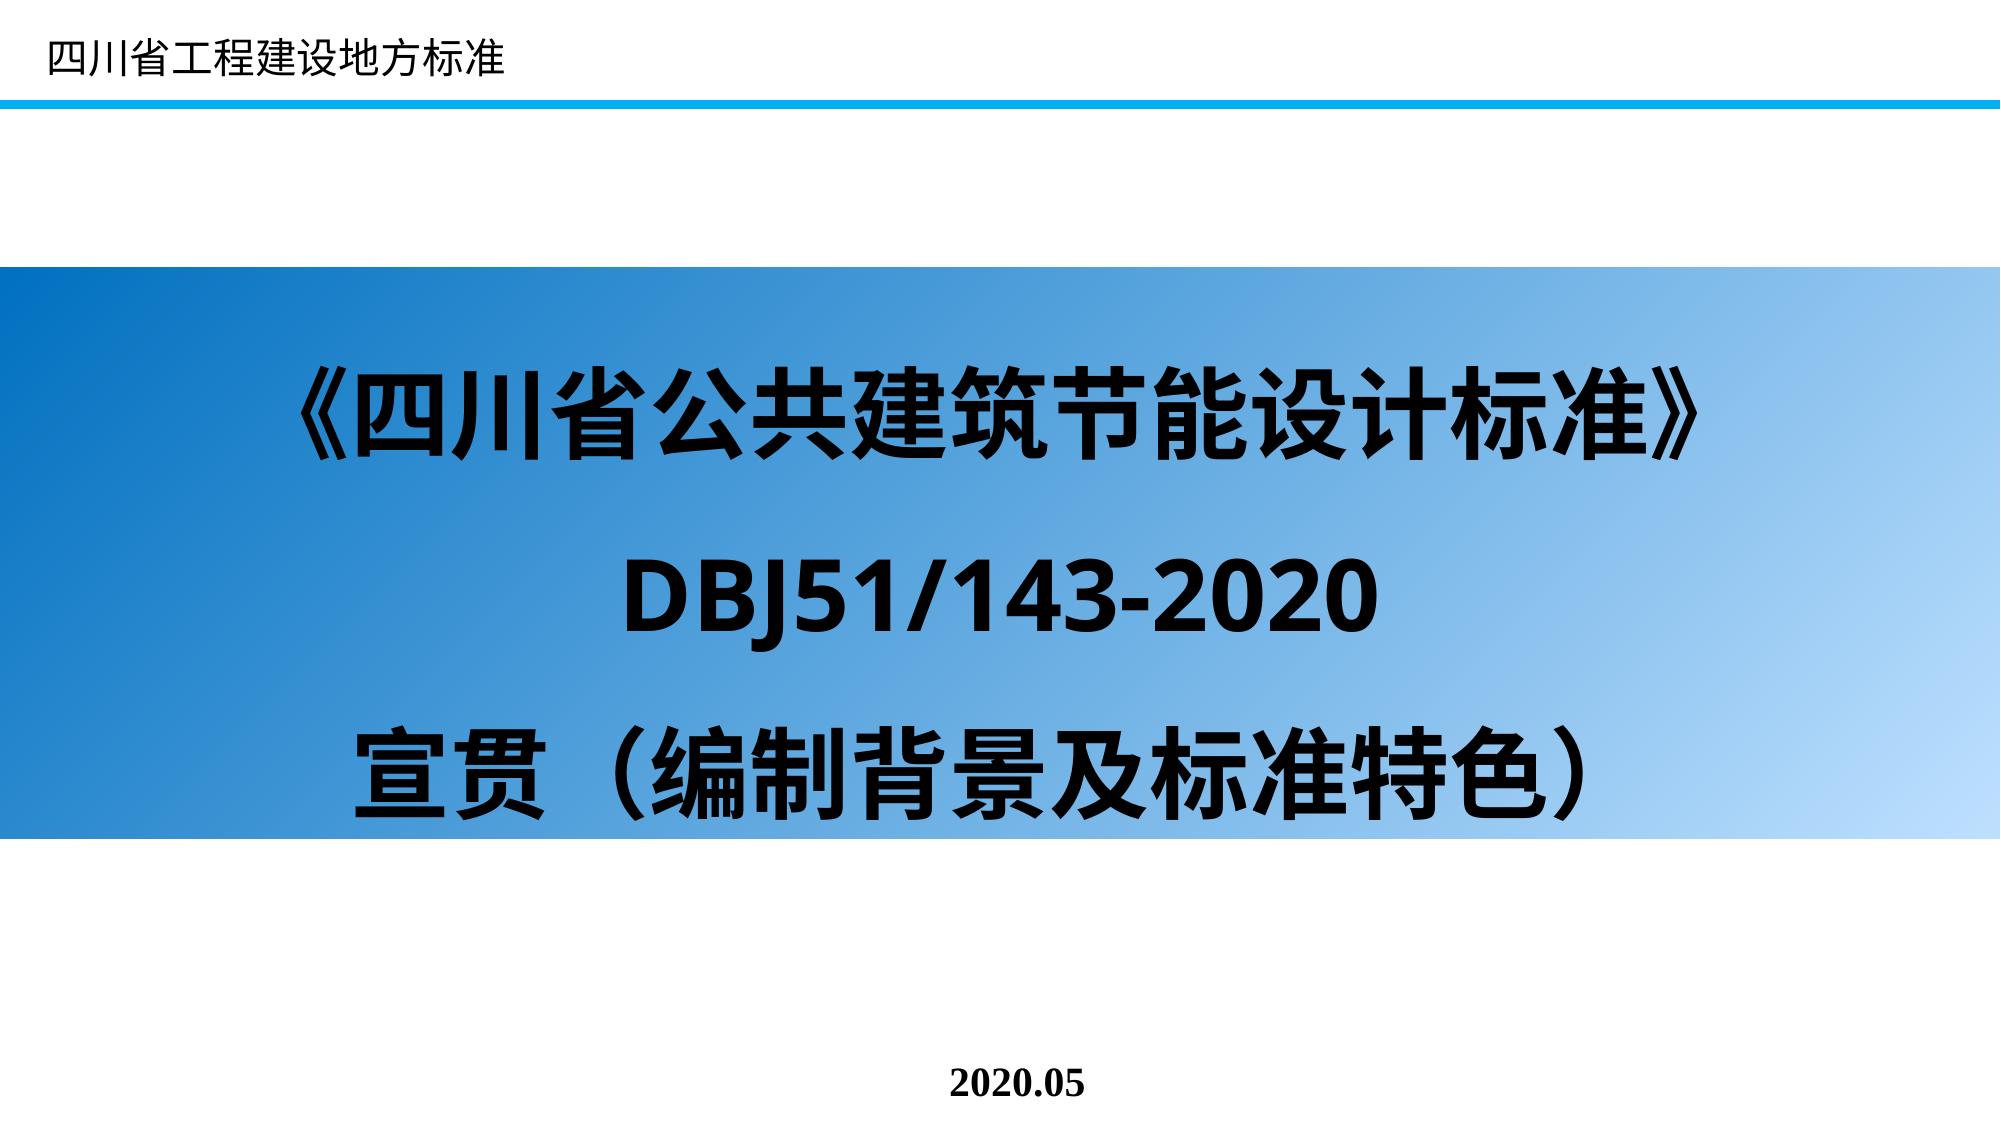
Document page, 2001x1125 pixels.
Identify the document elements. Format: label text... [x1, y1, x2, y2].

text_box 四川省工程建设地方标准 [34, 25, 1472, 88]
text_box 2020.05 [936, 1048, 1248, 1125]
title 《四川省公共建筑节能设计标准》 DBJ51/143-2020 宣贯（编制背景及标准特色） [0, 267, 2000, 839]
